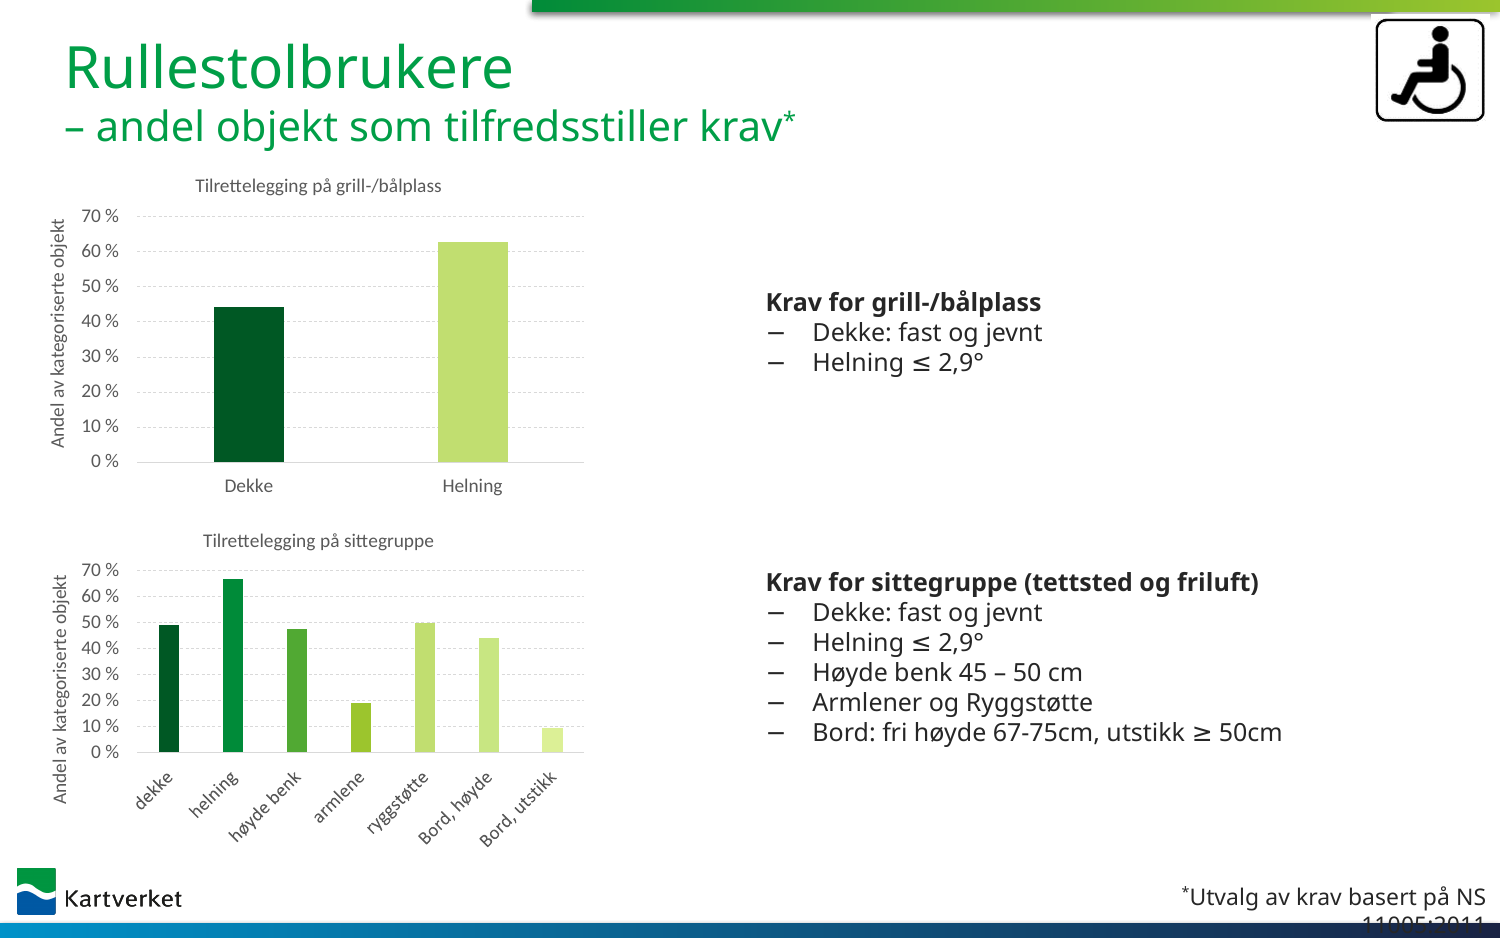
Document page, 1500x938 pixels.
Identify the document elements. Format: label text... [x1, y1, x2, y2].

picture [41, 520, 596, 859]
picture [1371, 13, 1491, 127]
text_box Krav for grill-/bålplass Dekke: fast og jevnt Helning ≤ 2,9° [750, 279, 1452, 384]
text_box *Utvalg av krav basert på NS 11005:2011 [1068, 873, 1500, 938]
text_box Krav for sittegruppe (tettsted og friluft) Dekke: fast og jevnt Helning ≤ 2,9° Høyde benk 45 – 50 cm Armlener og Ryggstøtte Bord: fri høyde 67-75cm, utstikk ≥ 50cm [750, 559, 1500, 754]
text_box Rullestolbrukere – andel objekt som tilfredsstiller krav* [49, 14, 1431, 158]
picture [41, 166, 596, 505]
